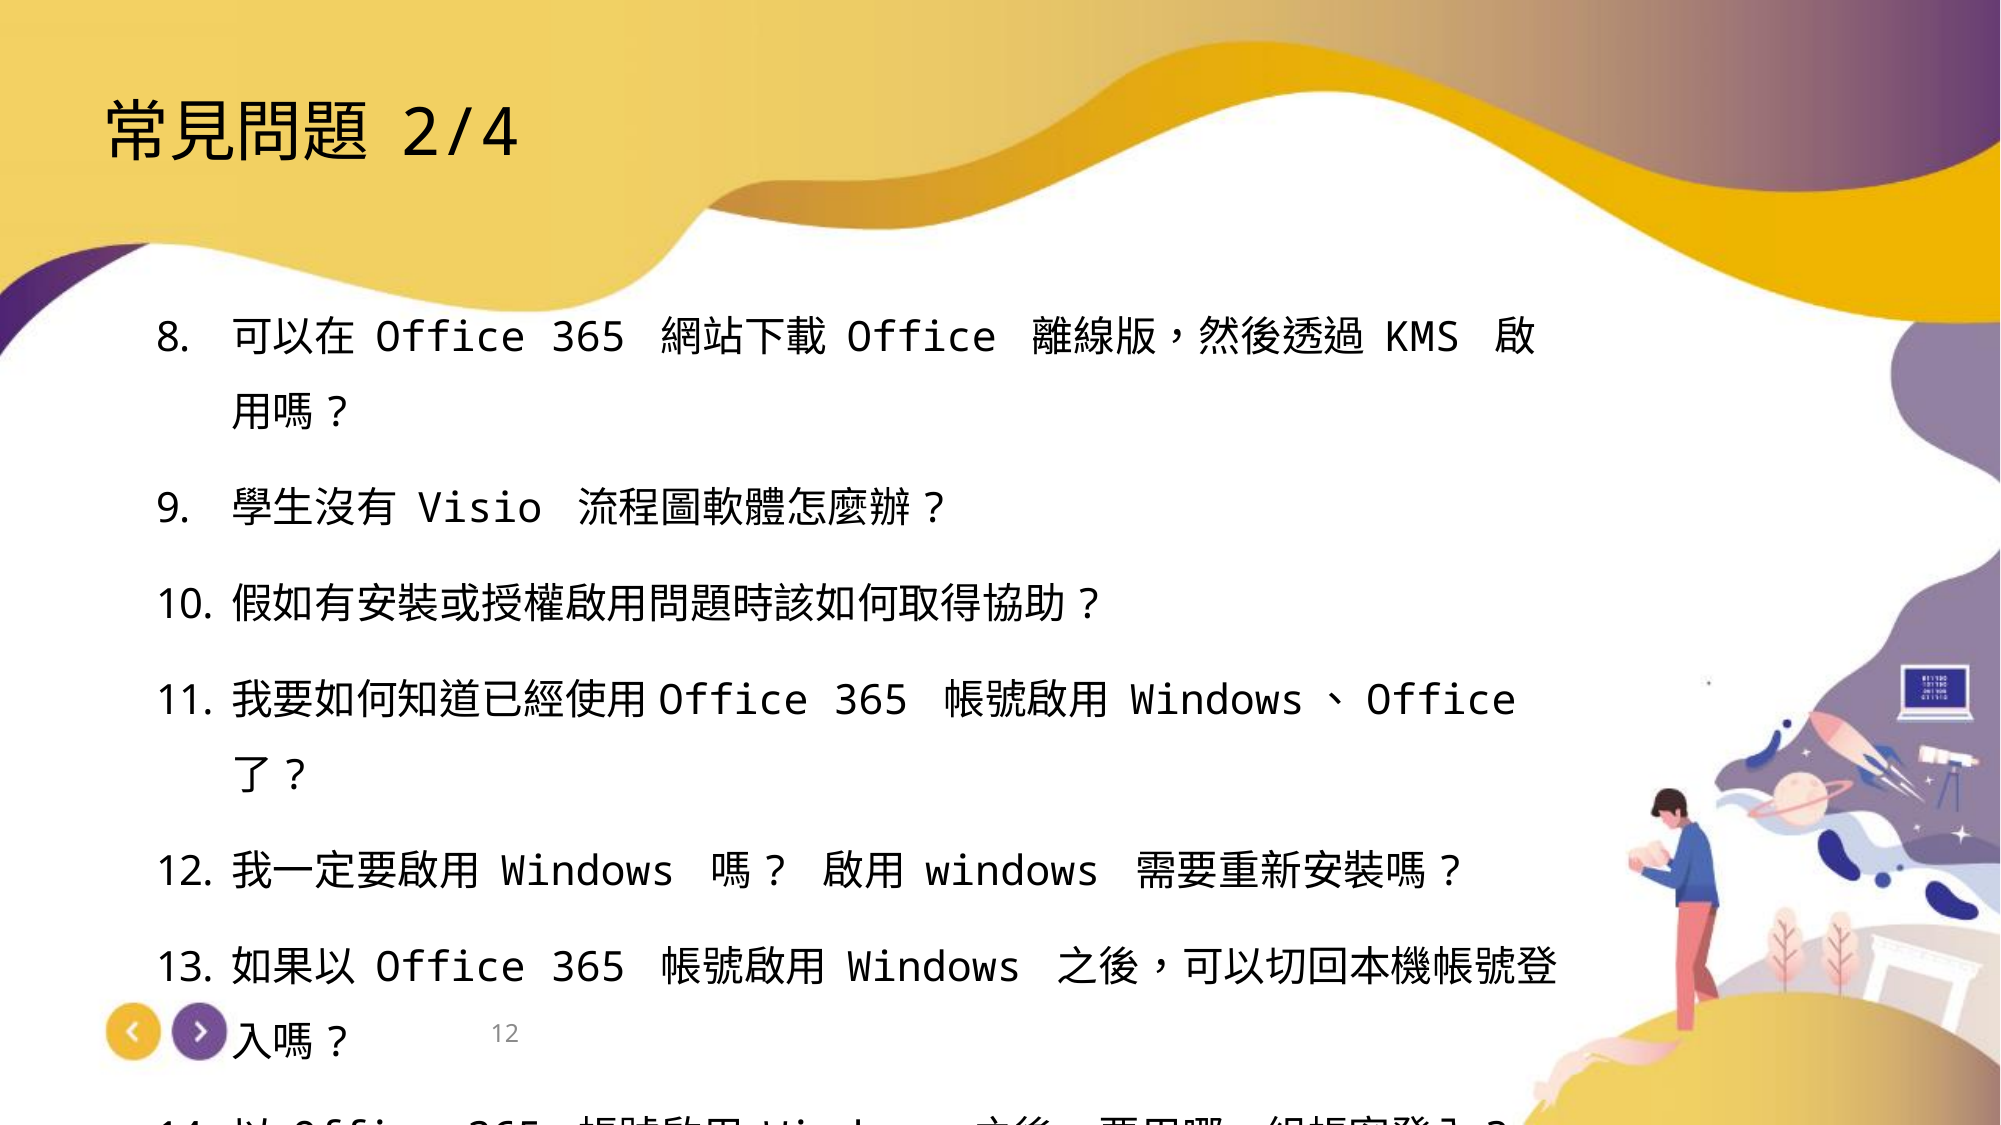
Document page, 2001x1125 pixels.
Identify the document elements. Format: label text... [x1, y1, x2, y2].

picture [0, 0, 2001, 1125]
list 可以在 Office 365 網站下載 Office 離線版，然後透過 KMS 啟用嗎? 學生沒有 Visio 流程圖軟體怎麼辦? 假如有安裝或授權啟用問題時該如何取得協助? 我要如何知道已經使用Office 365 帳號啟用 Windows、Office 了? 我一定要啟用 Windows 嗎? 啟用 windows 需要重新安裝嗎? 如果以 Office 365 帳號啟用 Windows 之後，可以切回本機帳號登入嗎? 以 Office 365 帳號啟用 Windows 之後，要用哪一組帳密登入? [141, 277, 1577, 930]
list 常見問題 2/4 [87, 90, 761, 170]
